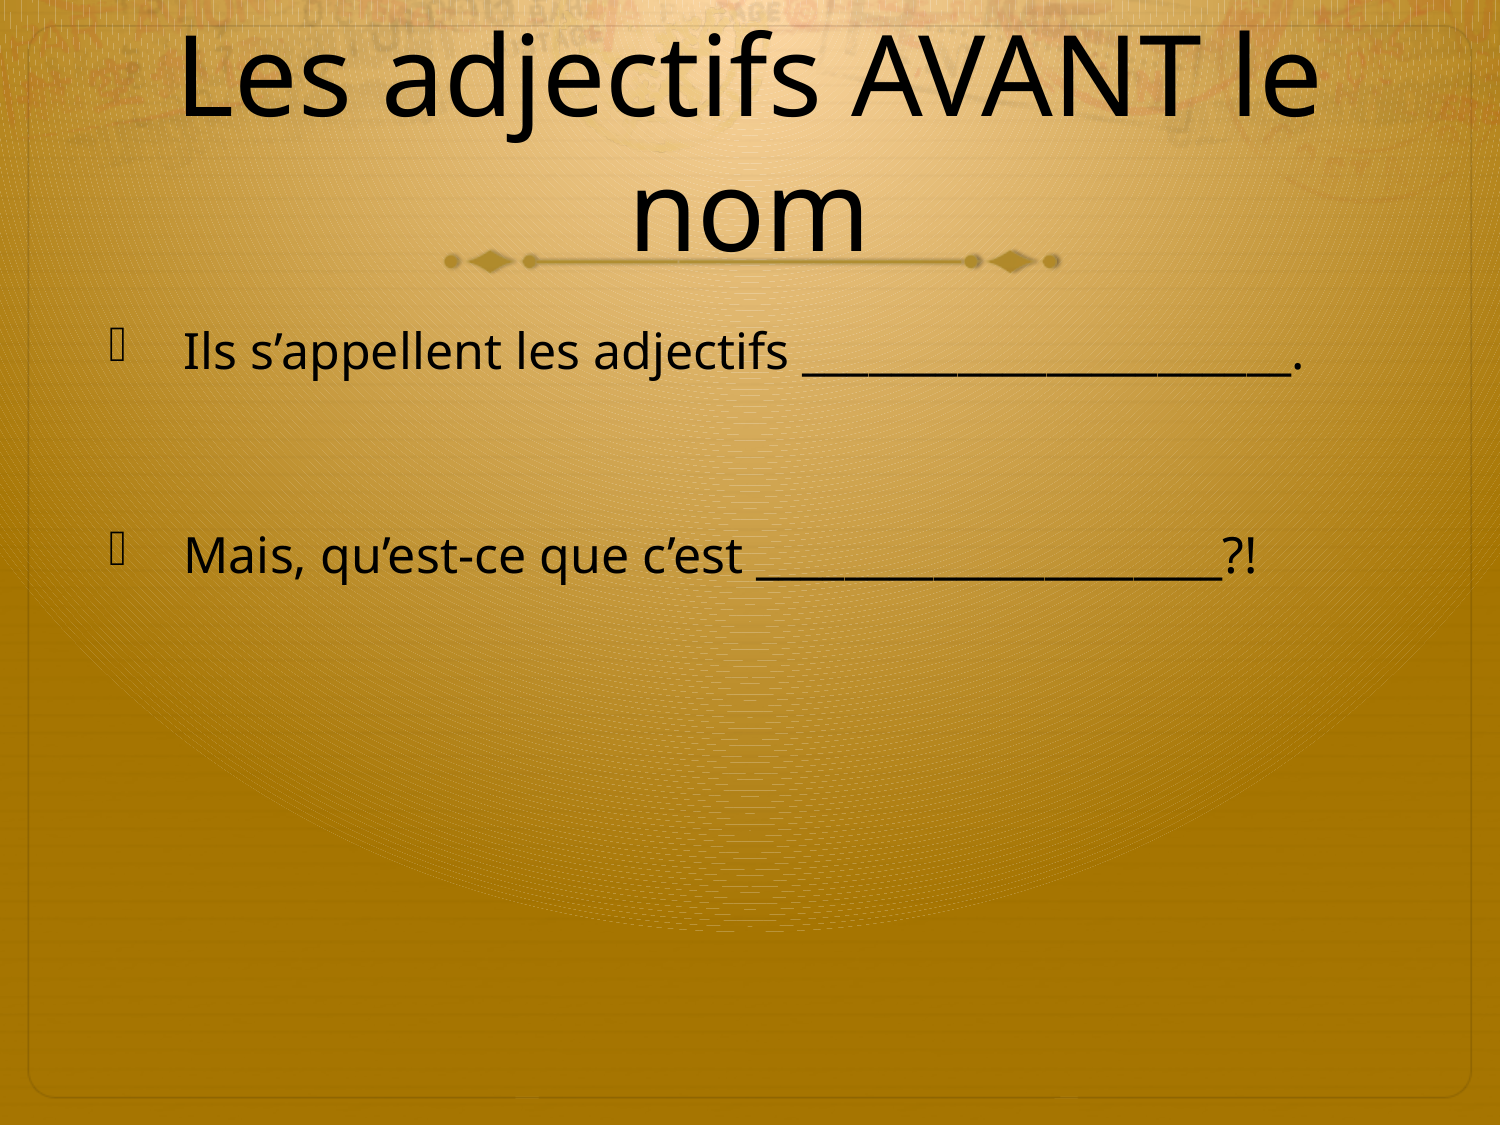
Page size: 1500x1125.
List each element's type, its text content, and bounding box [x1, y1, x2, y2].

picture [0, 0, 1500, 1125]
list Ils s’appellent les adjectifs ______________________. Mais, qu’est-ce que c’est _____________________?! [93, 312, 1407, 988]
title Les adjectifs AVANT le nom [93, 45, 1407, 233]
